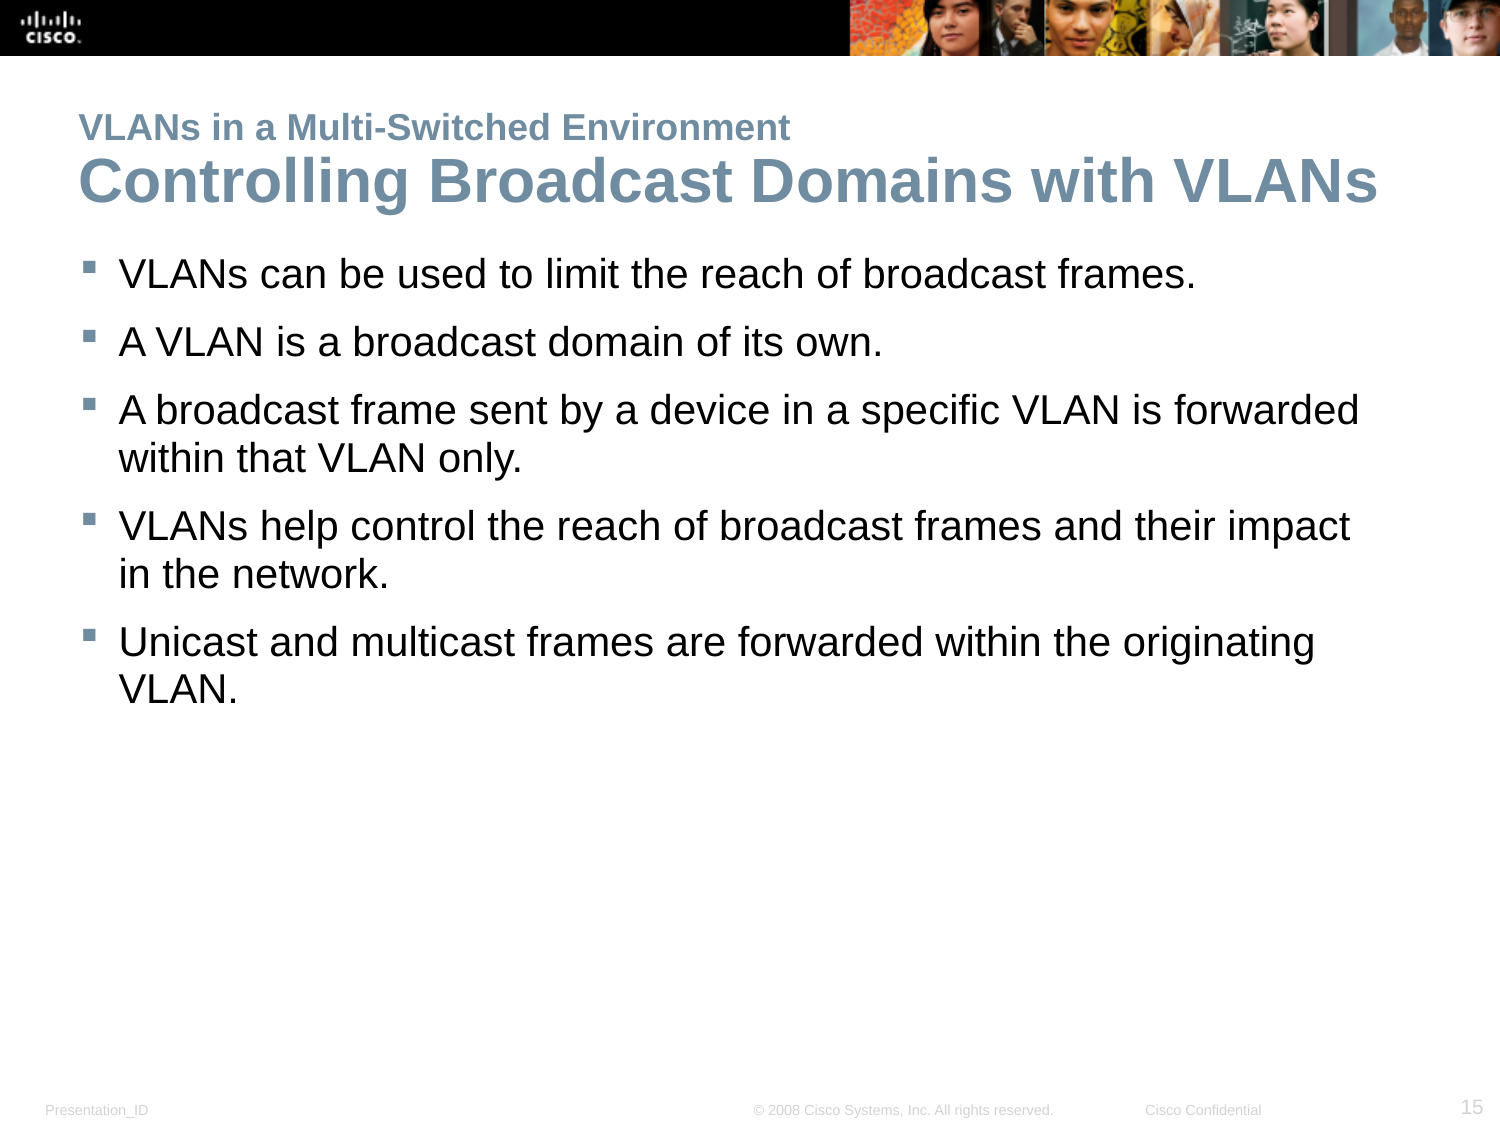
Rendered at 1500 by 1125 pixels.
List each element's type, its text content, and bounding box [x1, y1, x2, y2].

list VLANs can be used to limit the reach of broadcast frames. A VLAN is a broadcast domain of its own. A broadcast frame sent by a device in a specific VLAN is forwarded within that VLAN only. VLANs help control the reach of broadcast frames and their impact in the network. Unicast and multicast frames are forwarded within the originating VLAN. [65, 243, 1409, 1017]
picture [0, 0, 1500, 56]
title VLANs in a Multi-Switched Environment Controlling Broadcast Domains with VLANs [64, 85, 1402, 224]
